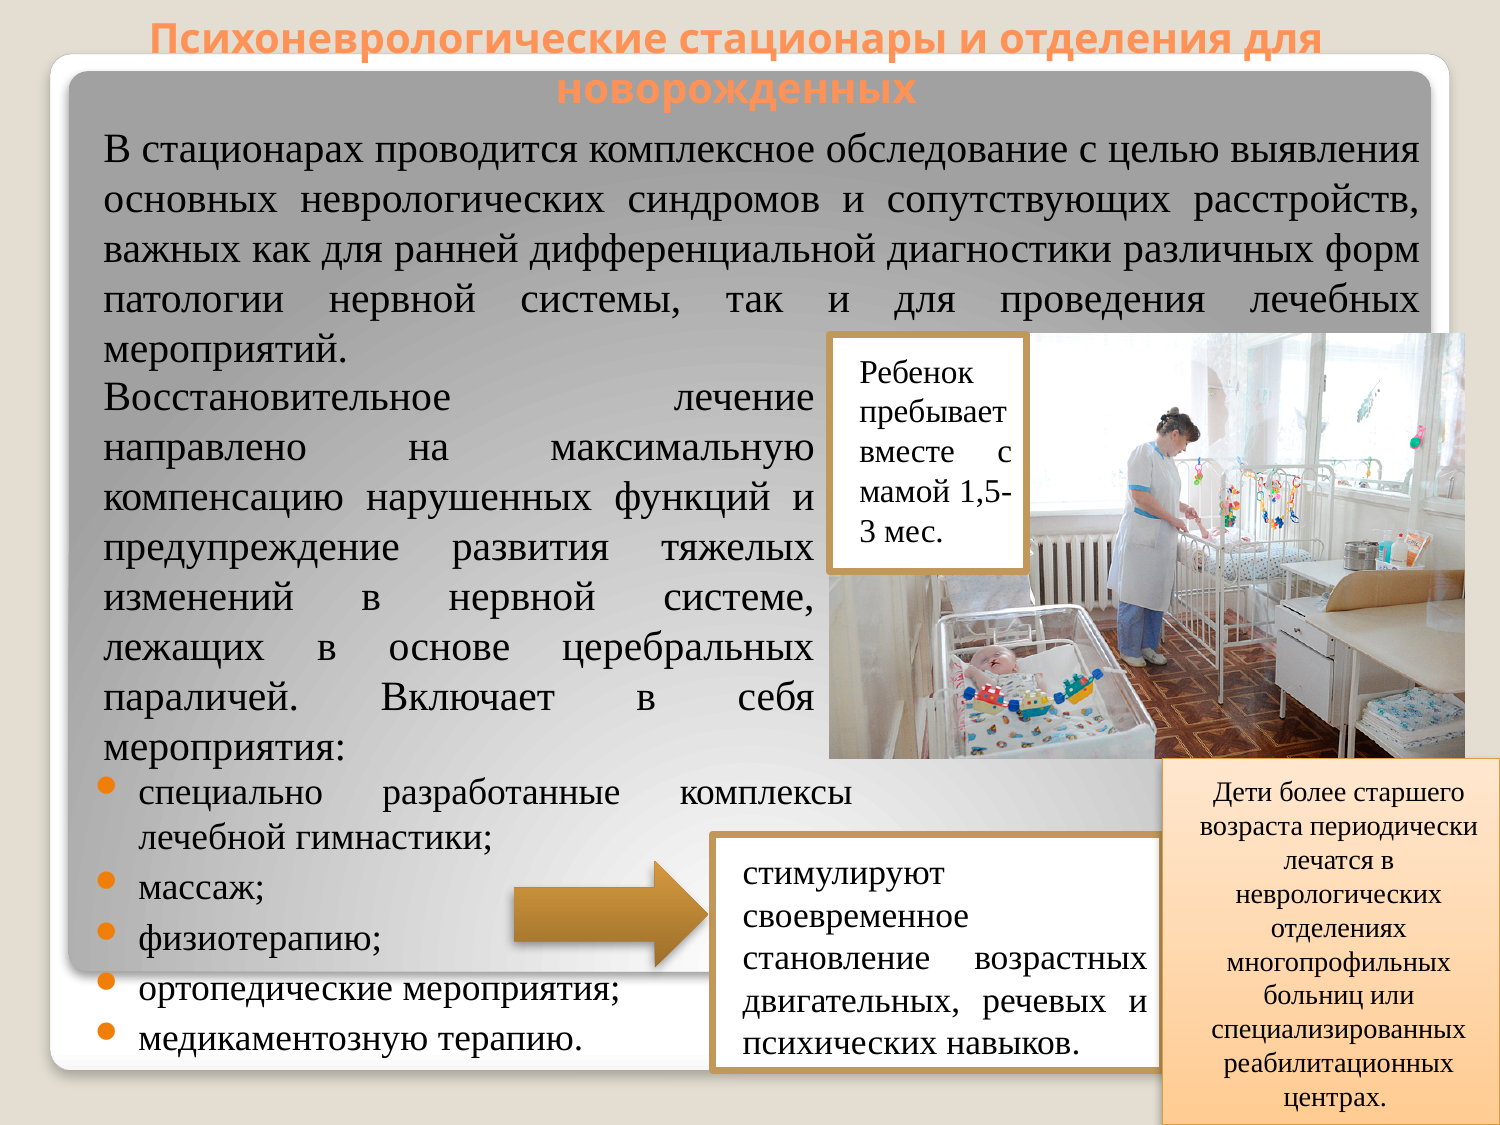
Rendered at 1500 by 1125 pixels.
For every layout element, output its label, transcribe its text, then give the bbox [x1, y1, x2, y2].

text_box [513, 861, 709, 968]
text_box Дети более старшего возраста периодически лечатся в неврологических отделениях многопрофильных больниц или специализированных реабилитационных центрах. [1162, 758, 1500, 1125]
list специально разработанные комплексы лечебной гимнастики; массаж; физиотерапию; ортопедические мероприятия; медикаментозную терапию. [64, 752, 869, 1124]
title Психоневрологические стационары и отделения для новорожденных [64, 1, 1408, 120]
text_box стимулируют своевременное становление возрастных двигательных, речевых и психических навыков. [709, 831, 1155, 1074]
text_box В стационарах проводится комплексное обследование с целью выявления основных неврологических синдромов и сопутствующих расстройств, важных как для ранней дифференциальной диагностики различных форм патологии нервной системы, так и для проведения лечебных мероприятий. [88, 113, 1436, 424]
picture [829, 333, 1465, 759]
text_box Восстановительное лечение направлено на максимальную компенсацию нарушенных функций и предупреждение развития тяжелых изменений в нервной системе, лежащих в основе церебральных параличей. Включает в себя мероприятия: [88, 424, 830, 777]
